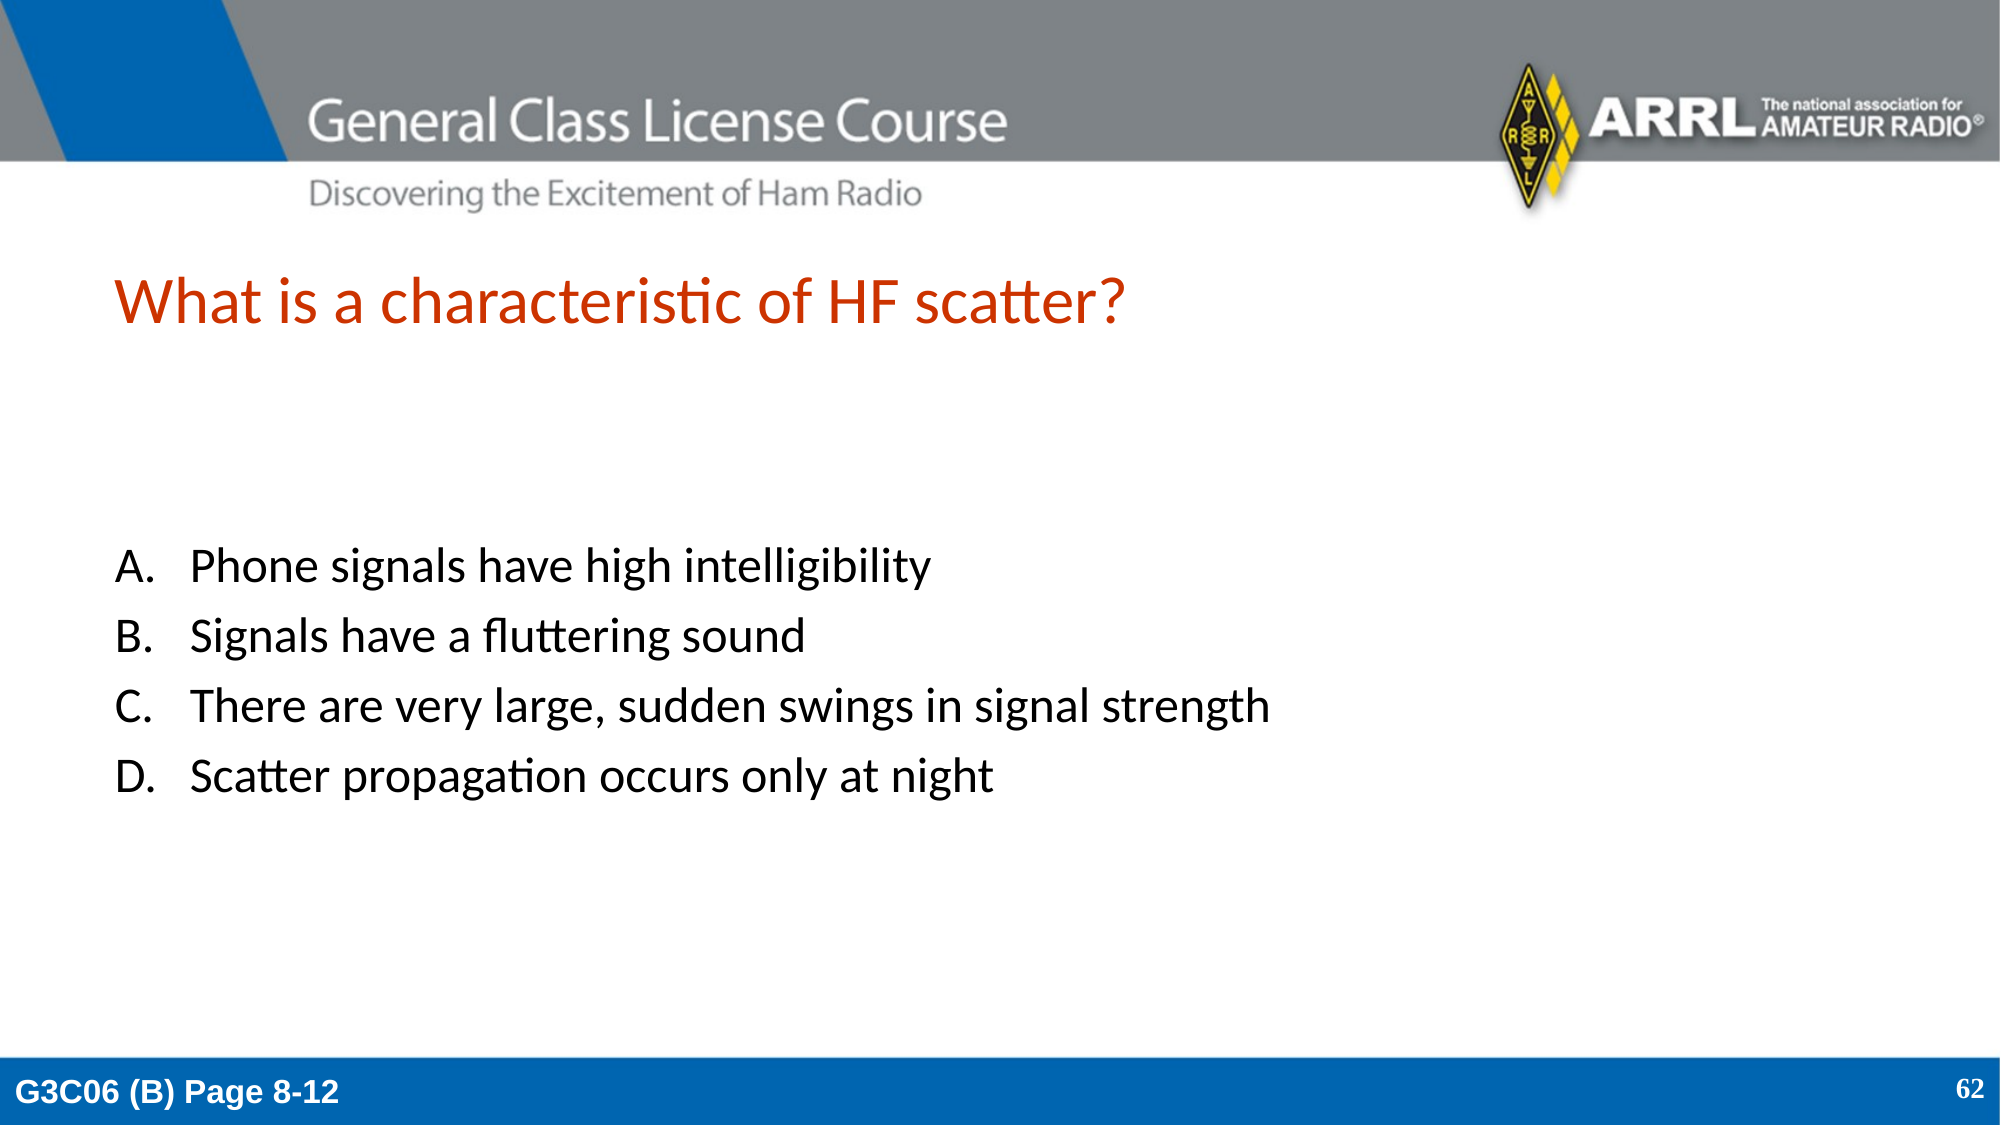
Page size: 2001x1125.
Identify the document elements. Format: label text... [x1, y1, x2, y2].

list Phone signals have high intelligibility Signals have a fluttering sound There are very large, sudden swings in signal strength Scatter propagation occurs only at night [99, 525, 1900, 1005]
text_box G3C06 (B) Page 8-12 [0, 1062, 1313, 1118]
picture [0, 0, 2001, 1125]
text_box 62 [1875, 1062, 2000, 1113]
title What is a characteristic of HF scatter? [99, 249, 1900, 468]
